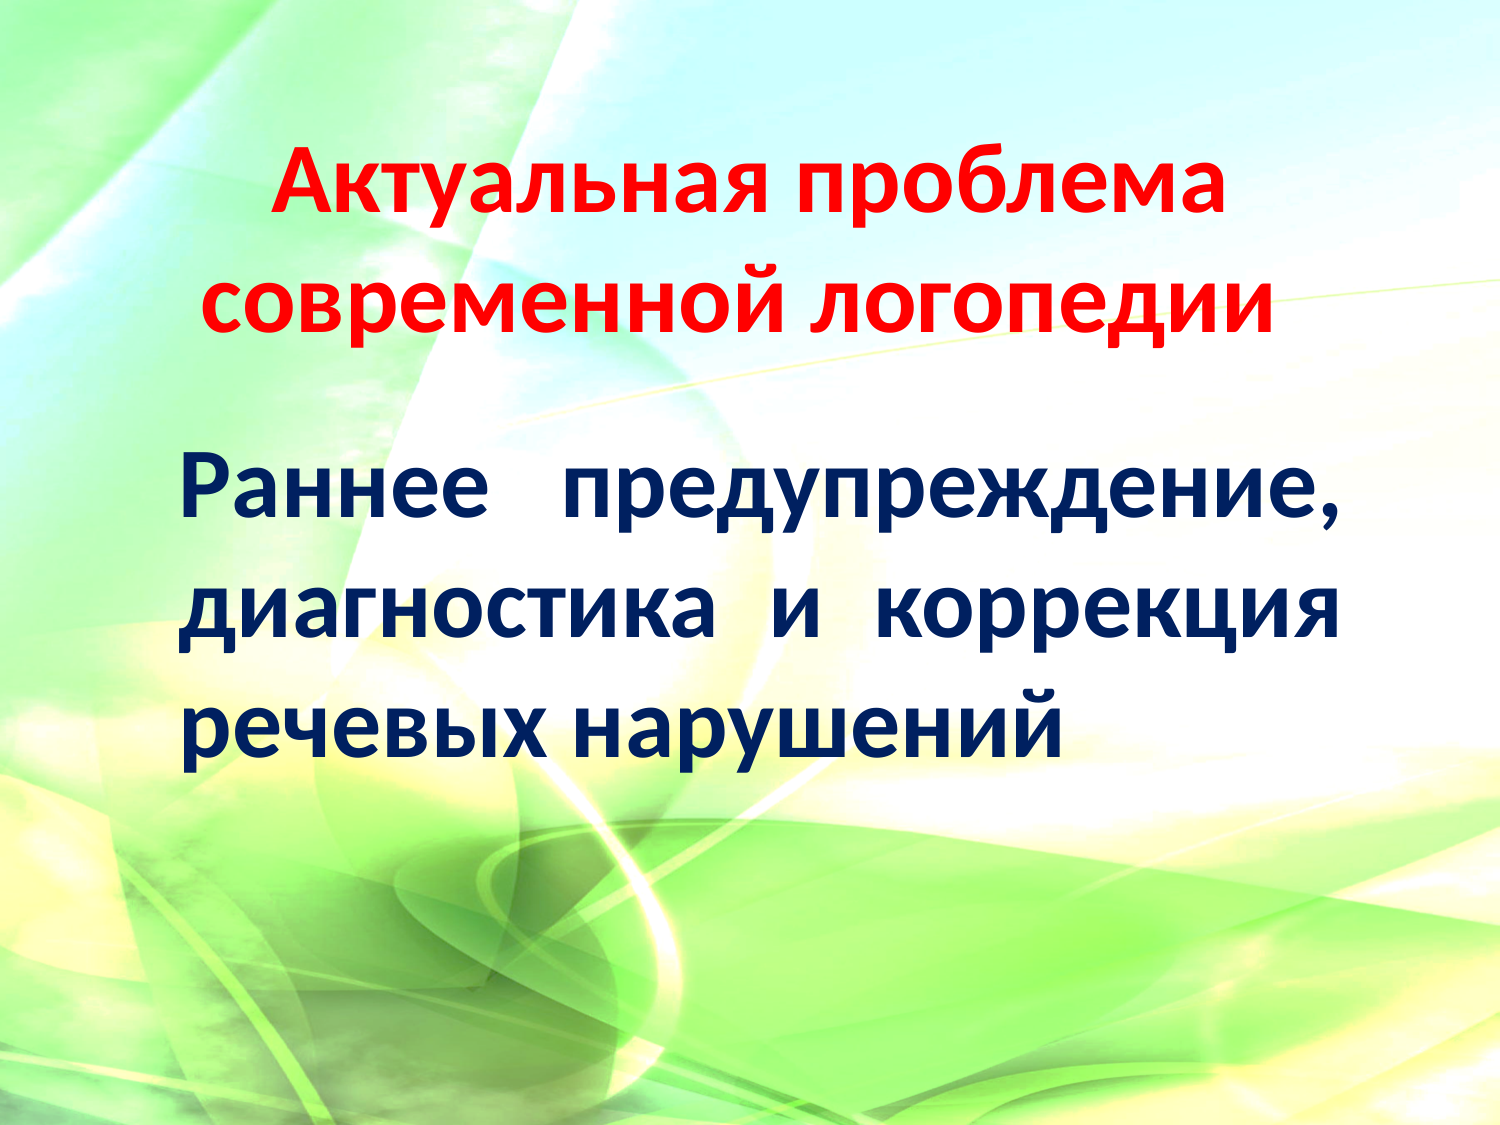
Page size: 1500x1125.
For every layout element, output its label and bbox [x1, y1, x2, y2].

list [0, 0, 1500, 1125]
